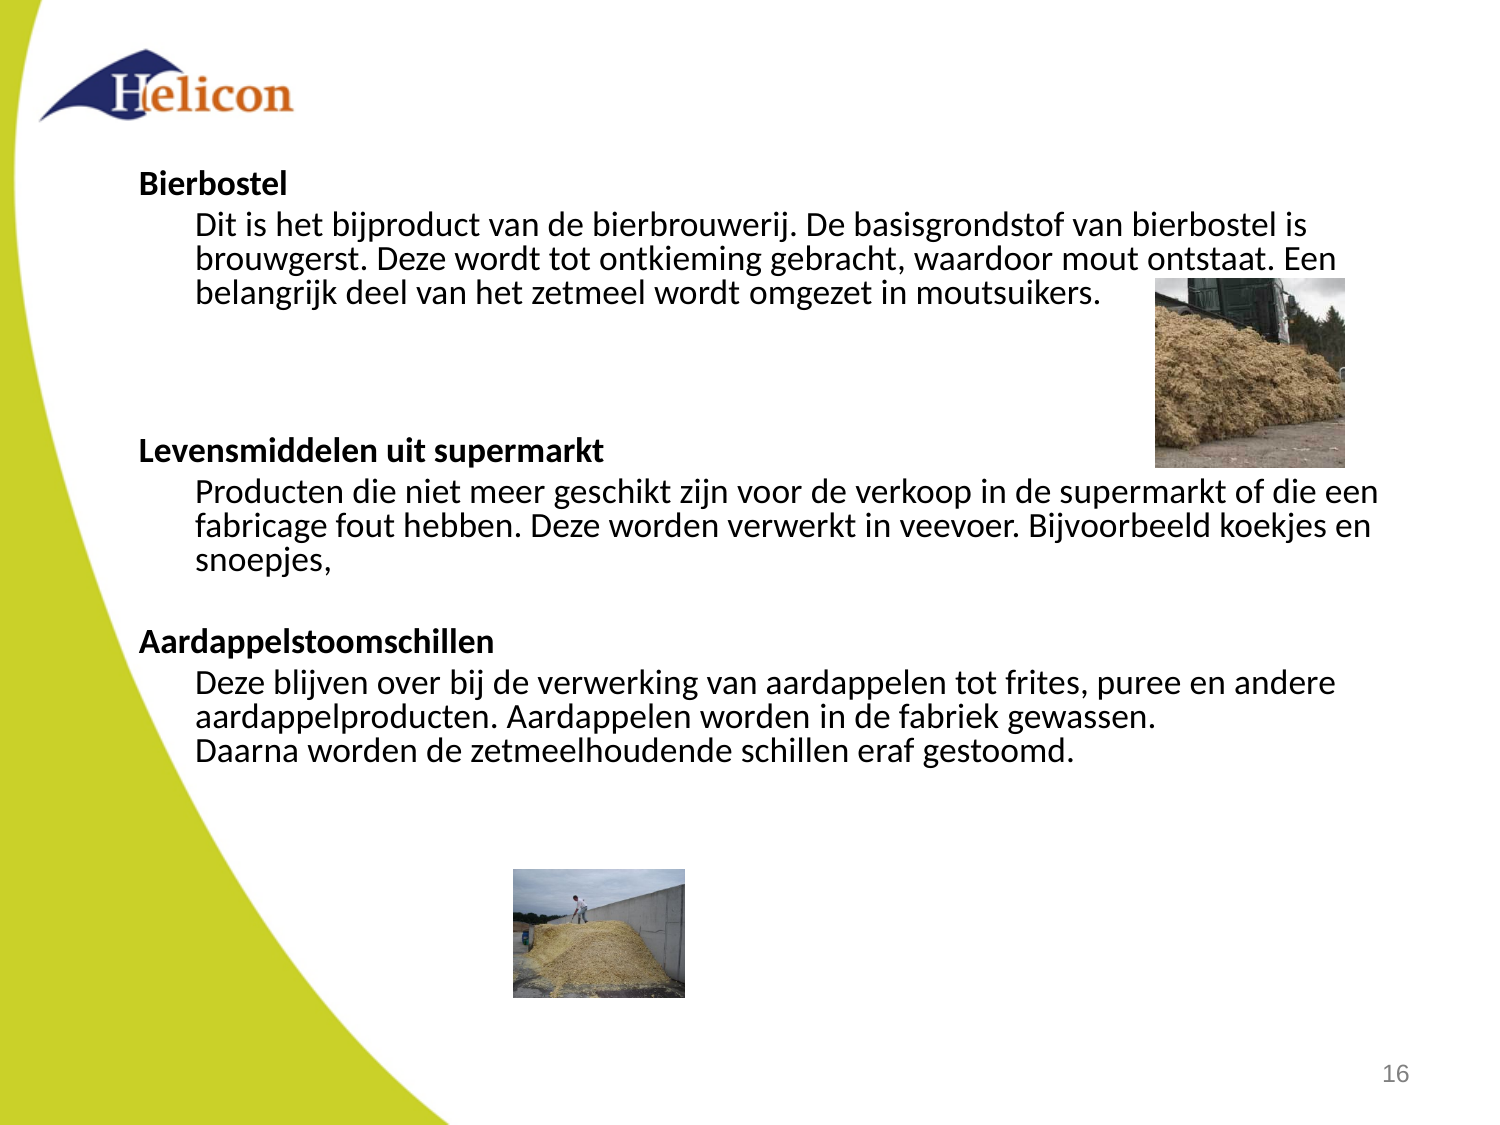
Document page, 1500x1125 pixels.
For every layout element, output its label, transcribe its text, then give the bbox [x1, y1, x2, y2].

list Bierbostel Dit is het bijproduct van de bierbrouwerij. De basisgrondstof van bierbostel is brouwgerst. Deze wordt tot ontkieming gebracht, waardoor mout ontstaat. Een belangrijk deel van het zetmeel wordt omgezet in moutsuikers. Levensmiddelen uit supermarkt Producten die niet meer geschikt zijn voor de verkoop in de supermarkt of die een fabricage fout hebben. Deze worden verwerkt in veevoer. Bijvoorbeeld koekjes en snoepjes, Aardappelstoomschillen Deze blijven over bij de verwerking van aardappelen tot frites, puree en andere aardappelproducten. Aardappelen worden in de fabriek gewassen. Daarna worden de zetmeelhoudende schillen eraf gestoomd. [123, 160, 1400, 1025]
picture [0, 0, 1500, 1125]
slide_number 16 [1074, 1042, 1425, 1103]
